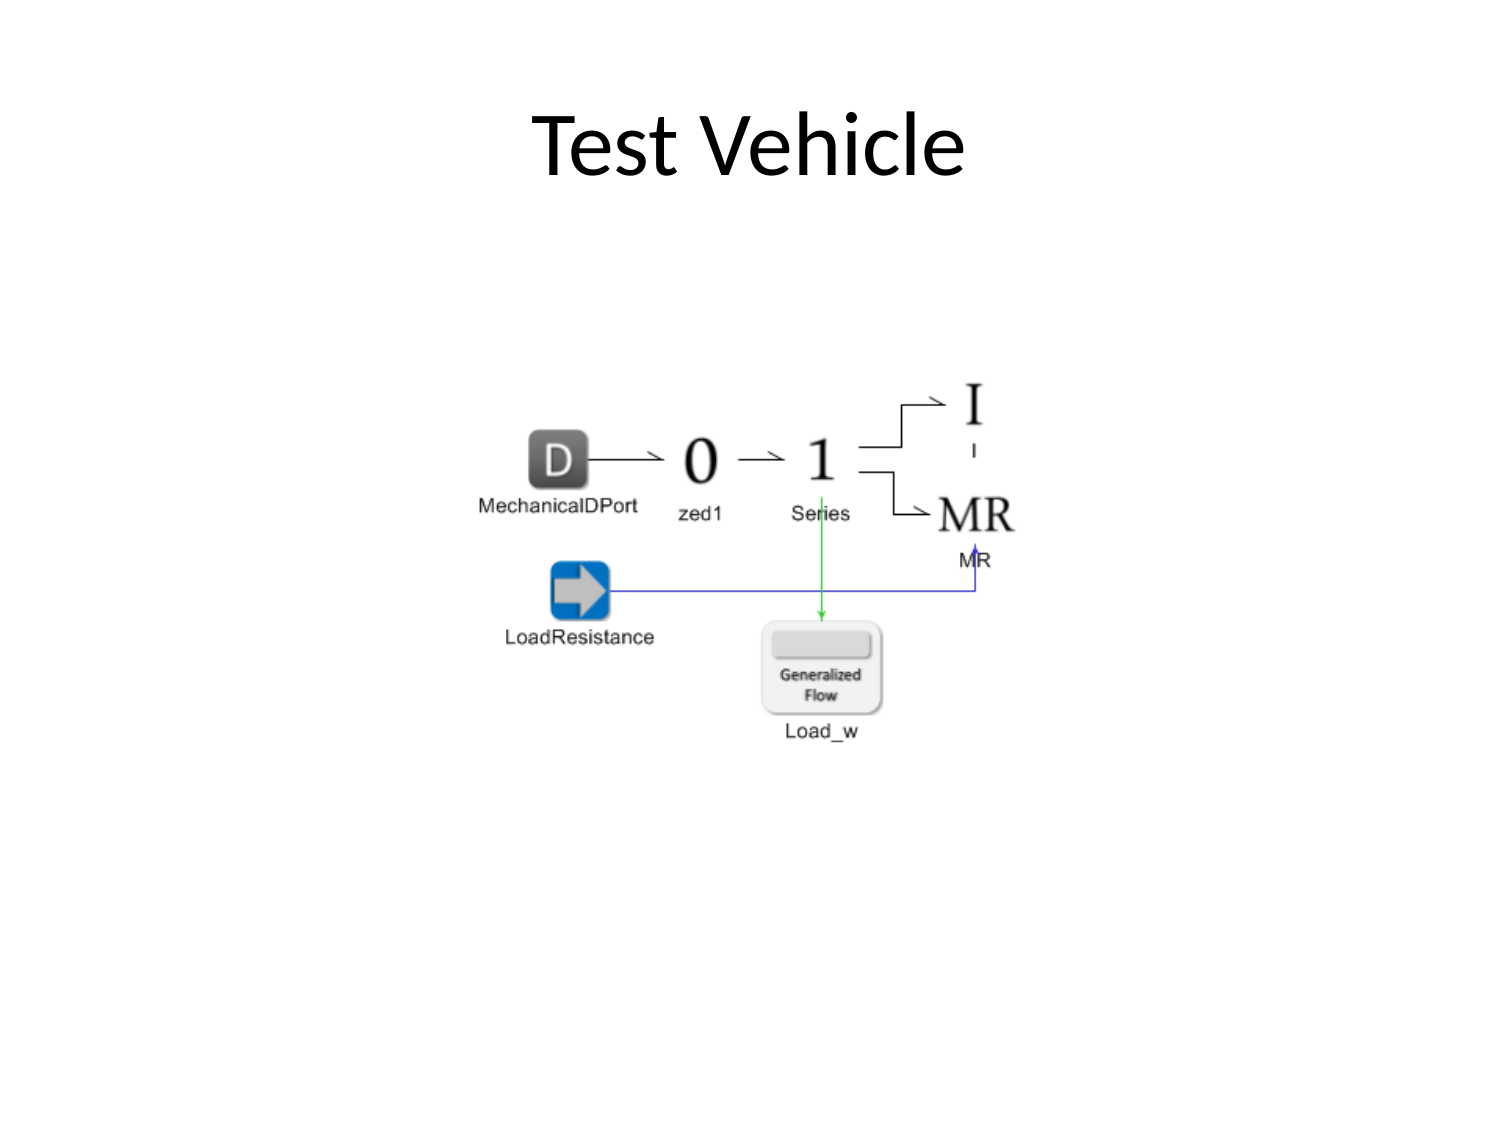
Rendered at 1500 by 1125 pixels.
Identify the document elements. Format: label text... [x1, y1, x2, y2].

picture [469, 356, 1031, 769]
title Test Vehicle [75, 45, 1425, 233]
